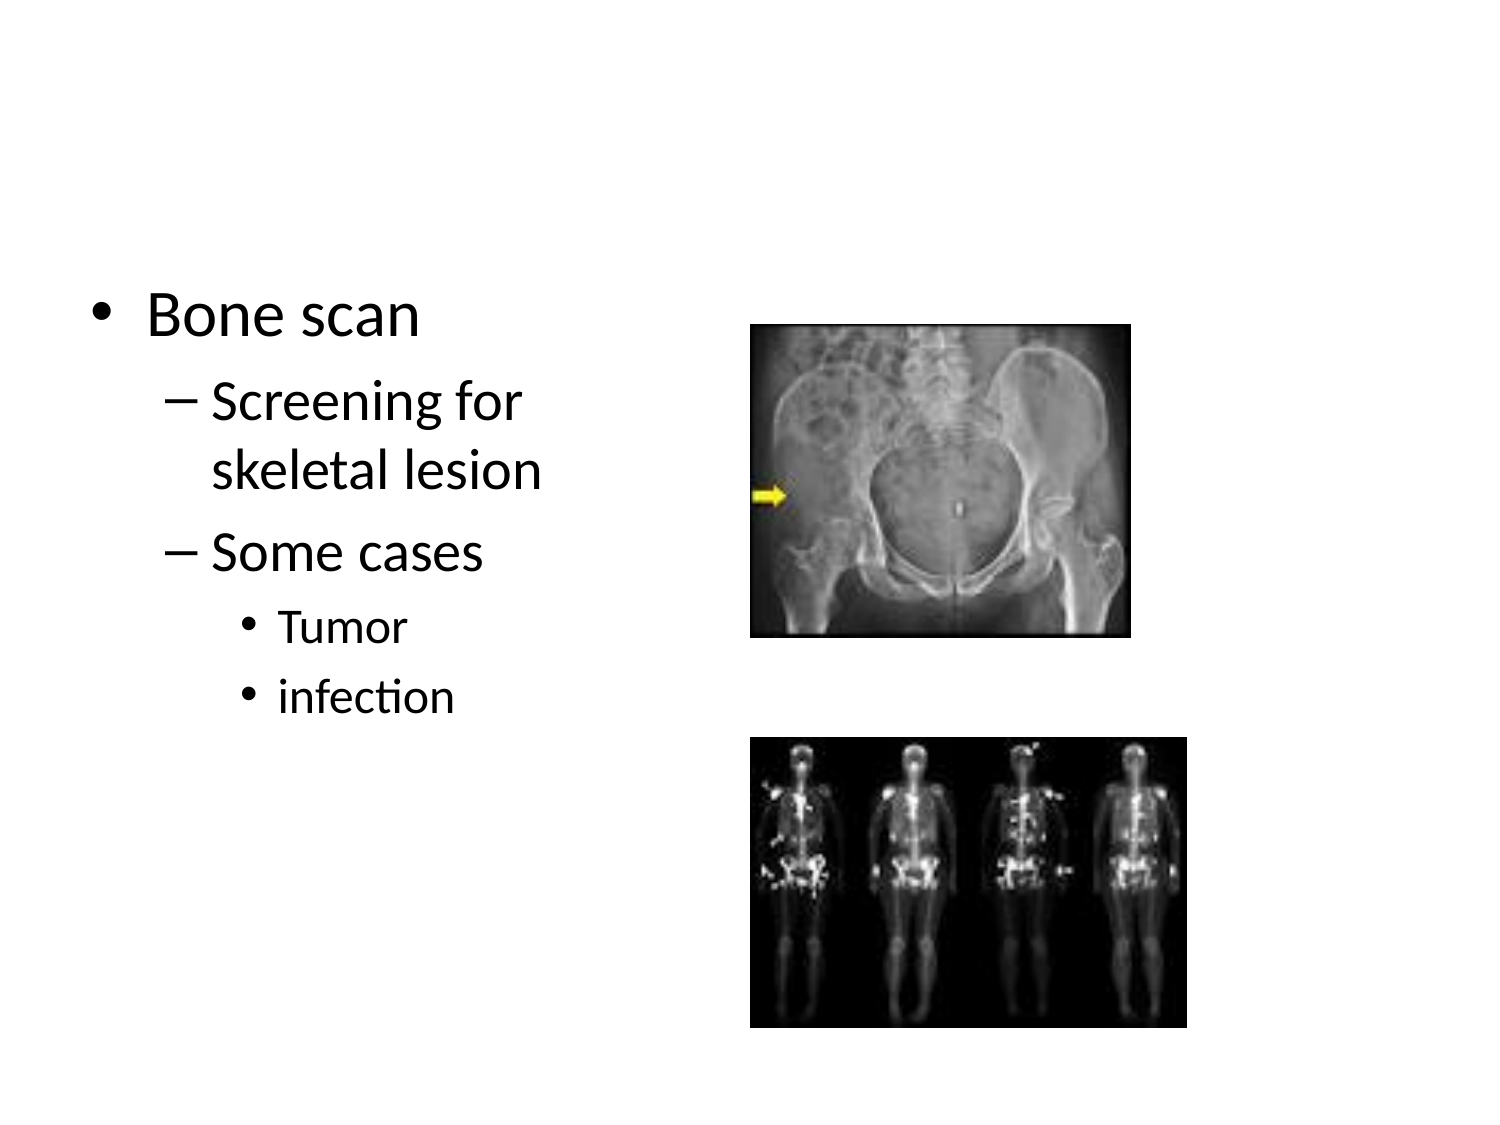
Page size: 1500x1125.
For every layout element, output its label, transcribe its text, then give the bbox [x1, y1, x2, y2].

picture [749, 324, 1131, 638]
picture [749, 737, 1187, 1028]
list Bone scan Screening for skeletal lesion Some cases Tumor infection [75, 262, 713, 1005]
